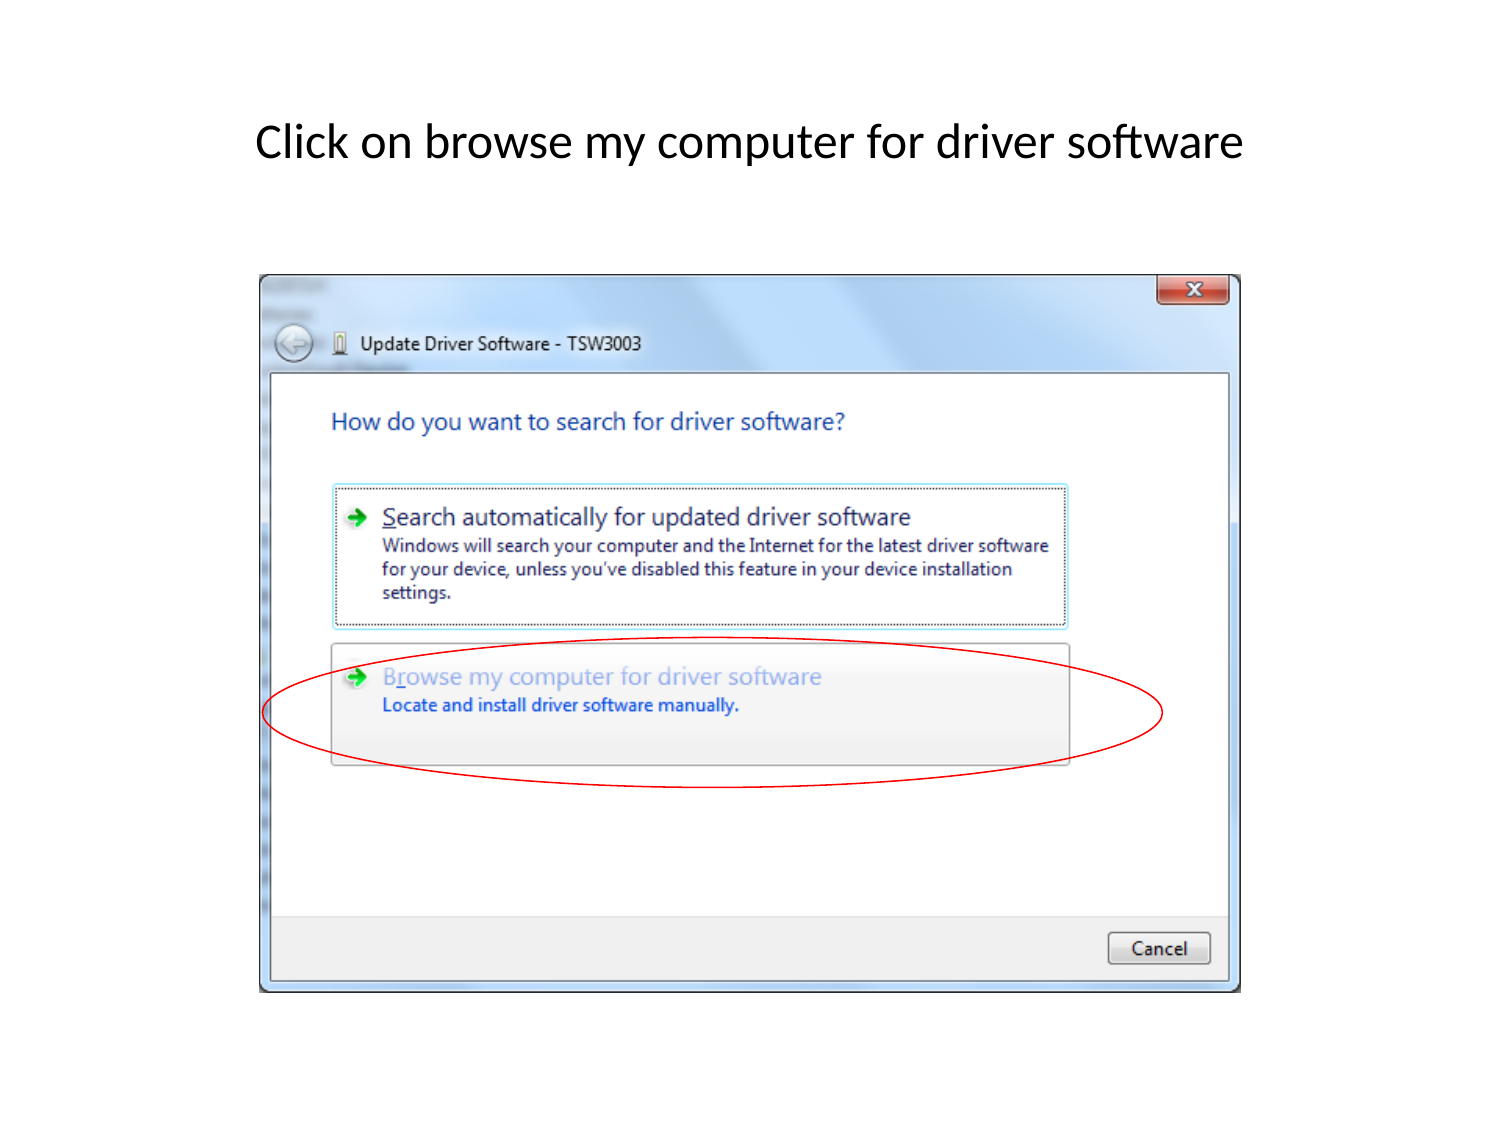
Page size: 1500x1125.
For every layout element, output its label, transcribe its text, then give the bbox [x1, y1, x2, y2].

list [259, 273, 1241, 994]
title Click on browse my computer for driver software [74, 44, 1426, 233]
